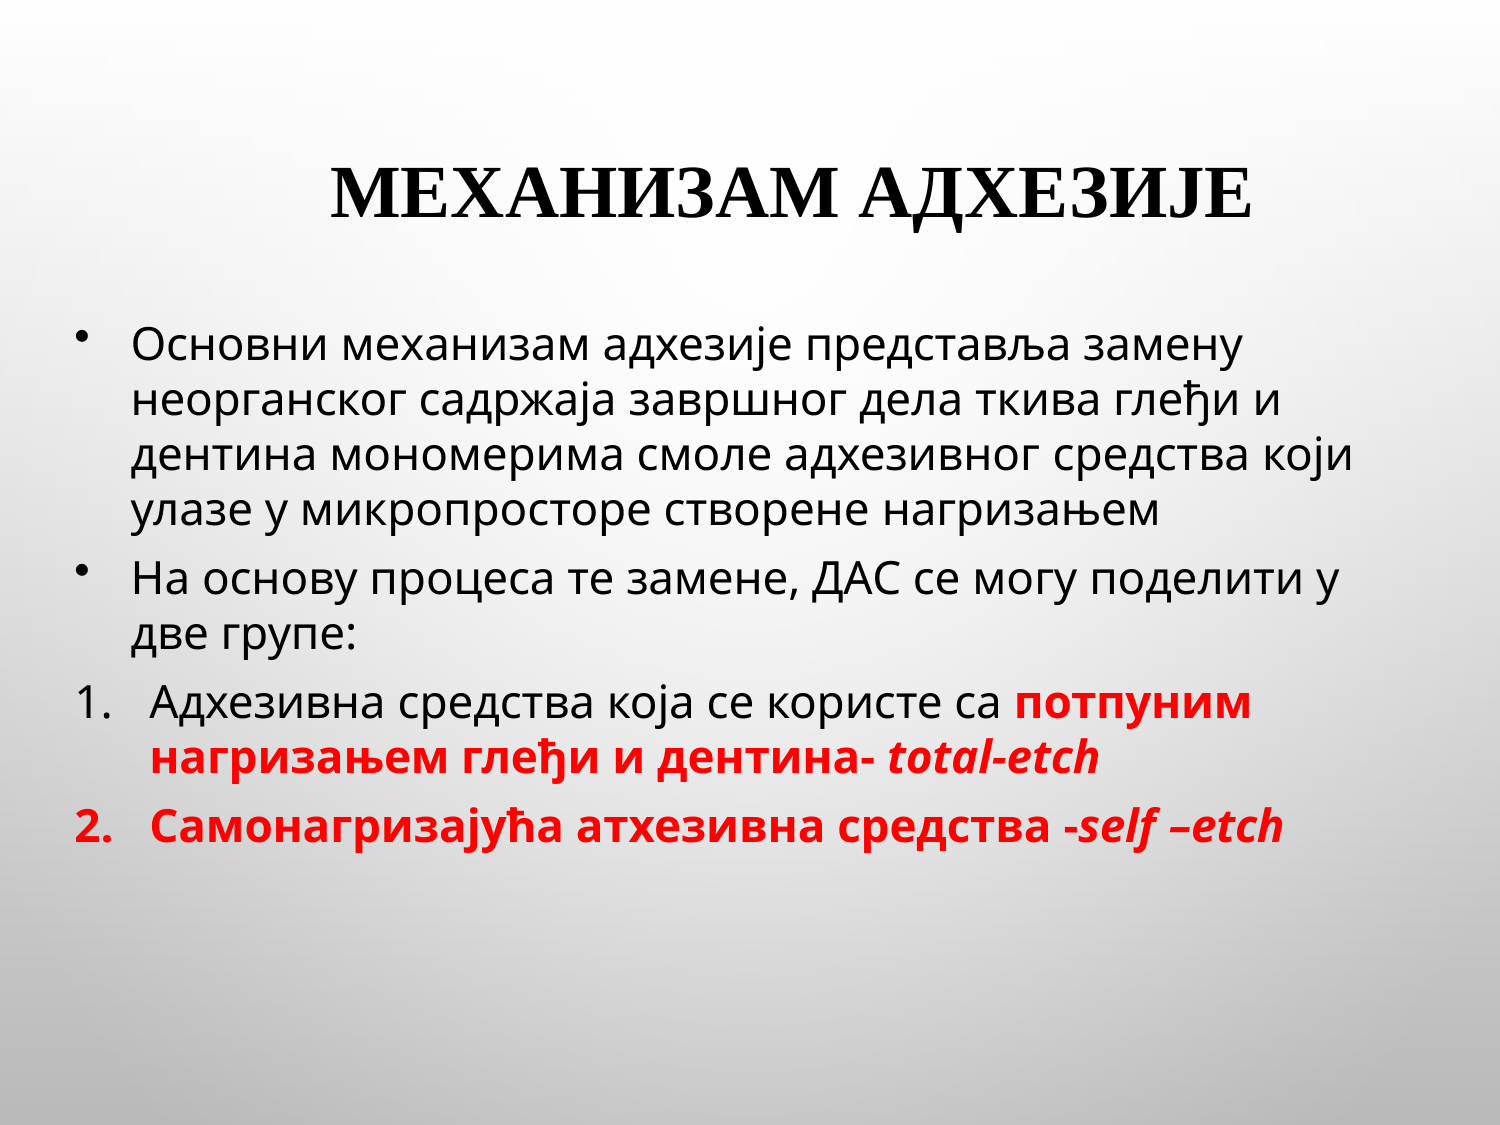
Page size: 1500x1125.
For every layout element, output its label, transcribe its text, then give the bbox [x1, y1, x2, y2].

title Механизам адхезије [99, 76, 1376, 282]
text_box Основни механизам адхезије представља замену неорганског садржаја завршног дела ткива глеђи и дентина мономерима смоле адхезивног средства који улазе у микропросторе створене нагризањем На основу процеса те замене, ДАС се могу поделити у две групе: Адхезивна средства која се користе са потпуним нагризањем глеђи и дентина- total-etch Самонагризајућа атхезивна средства -self –etch [72, 312, 1428, 921]
picture [0, 0, 1500, 1125]
